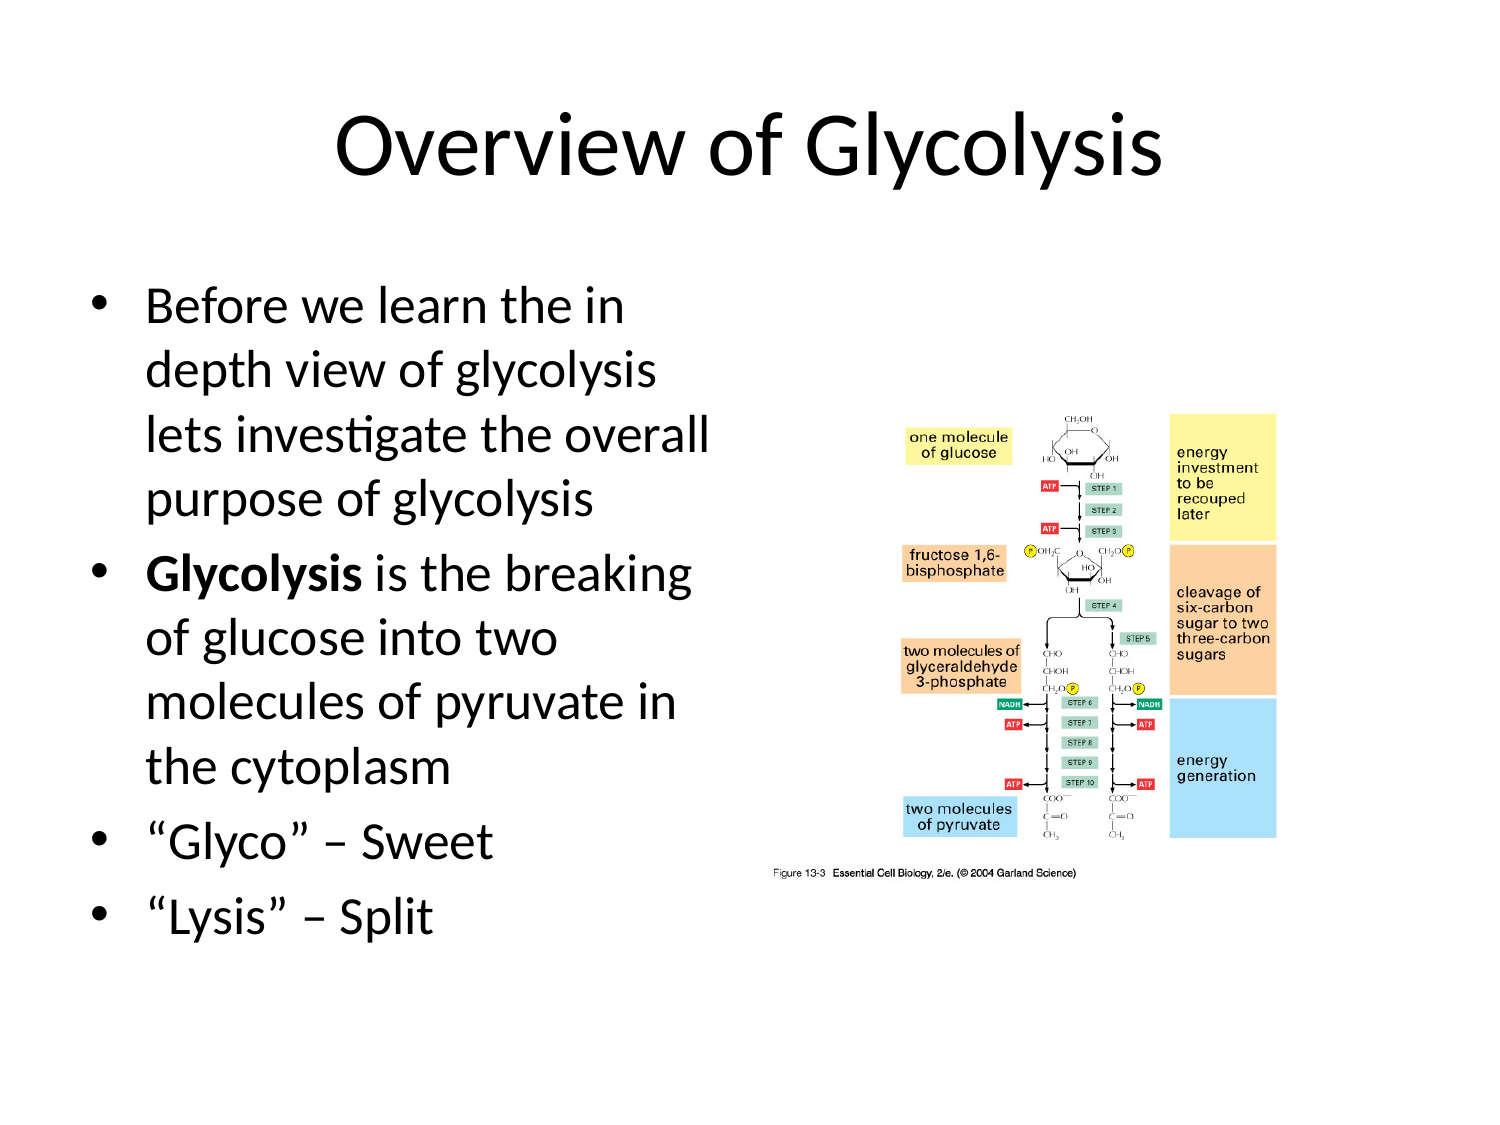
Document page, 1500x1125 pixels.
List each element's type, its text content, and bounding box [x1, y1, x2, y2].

title Overview of Glycolysis [75, 45, 1425, 233]
list Before we learn the in depth view of glycolysis lets investigate the overall purpose of glycolysis Glycolysis is the breaking of glucose into two molecules of pyruvate in the cytoplasm “Glyco” – Sweet “Lysis” – Split [75, 262, 738, 1005]
picture [762, 387, 1432, 886]
